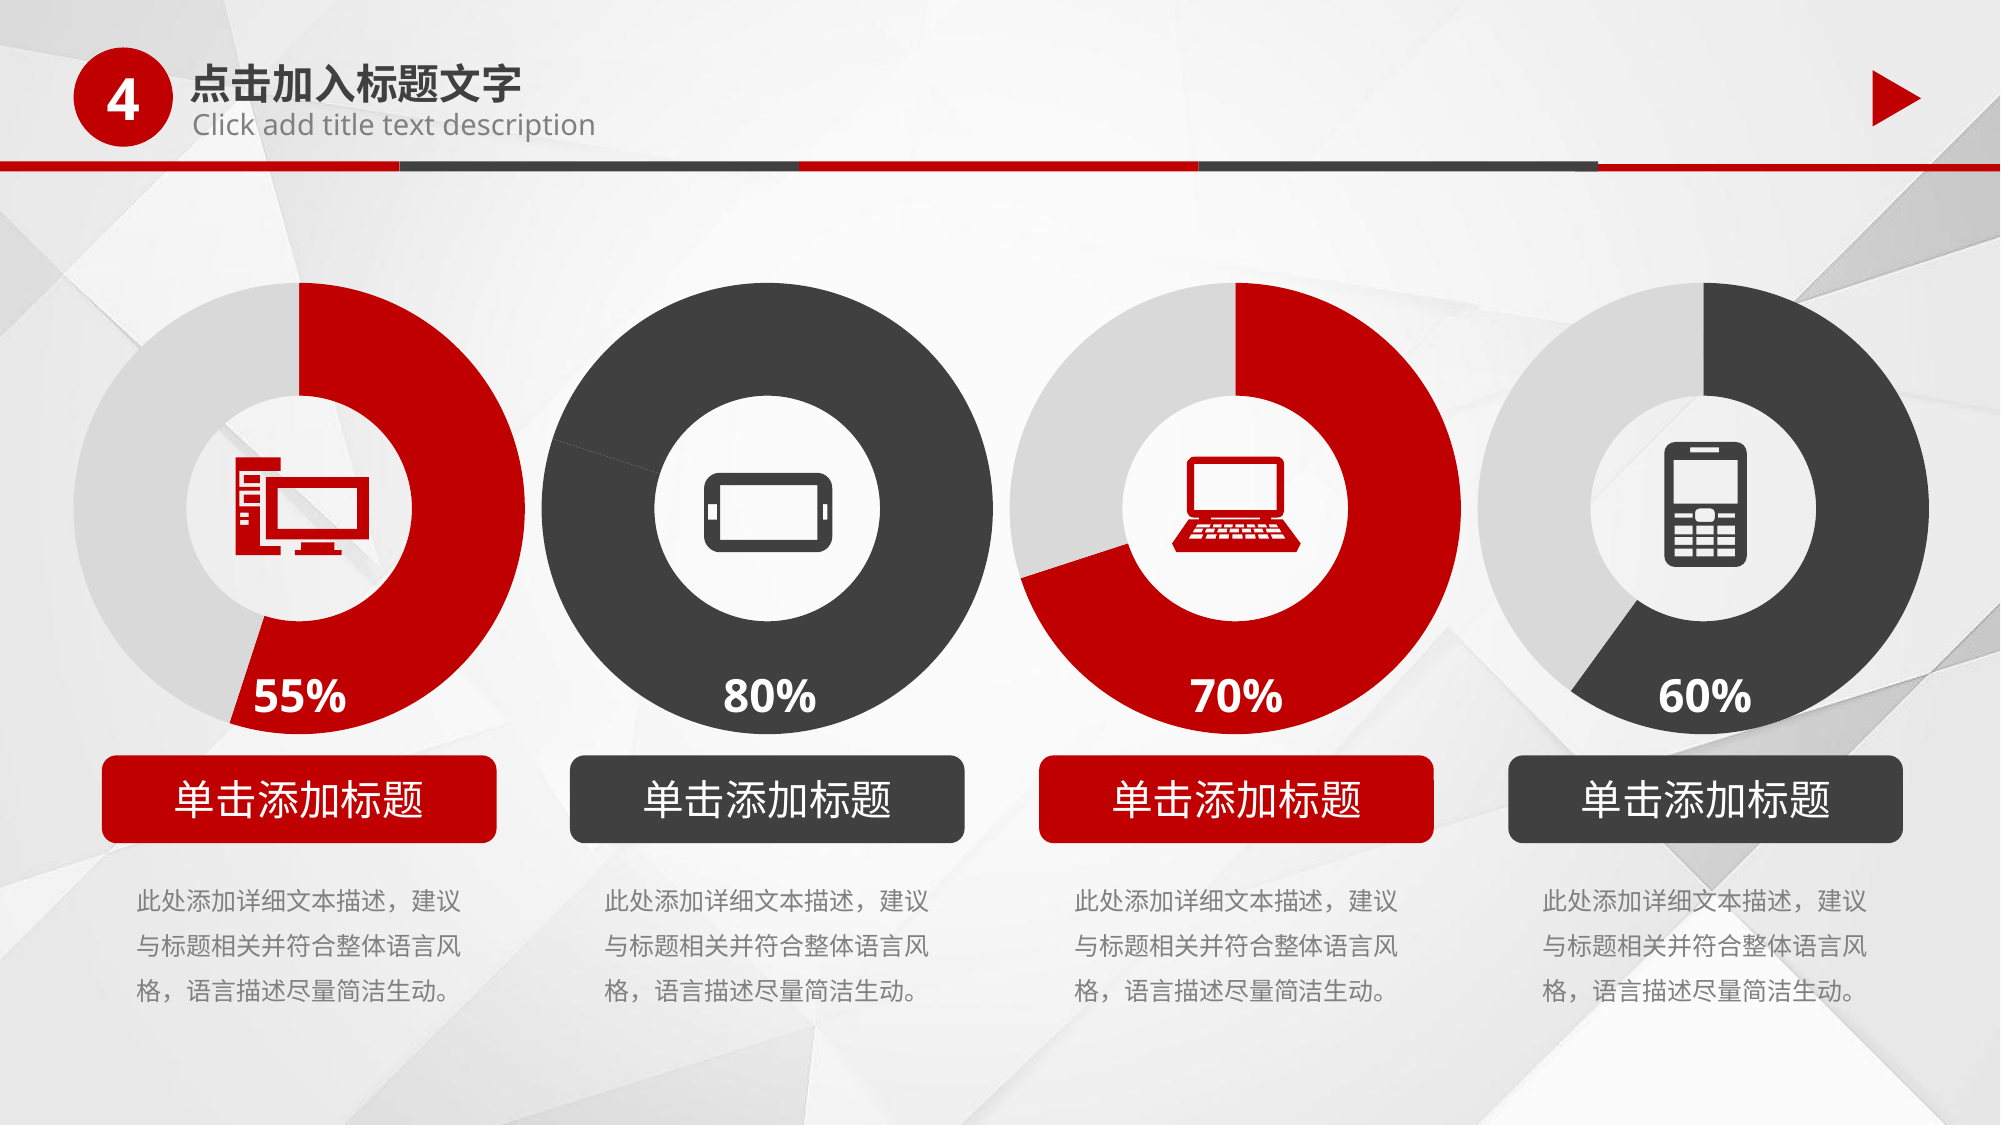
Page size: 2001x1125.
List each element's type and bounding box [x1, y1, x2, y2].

text_box [1871, 68, 1924, 129]
text_box [0, 161, 2000, 172]
text_box [519, 273, 987, 744]
text_box [569, 755, 965, 1021]
text_box [1455, 273, 1952, 744]
text_box [1508, 755, 1903, 1021]
picture [0, 0, 2001, 1125]
text_box [73, 47, 681, 150]
text_box [987, 273, 1455, 744]
text_box [51, 273, 519, 744]
text_box [1039, 755, 1434, 1021]
text_box [101, 755, 497, 1021]
